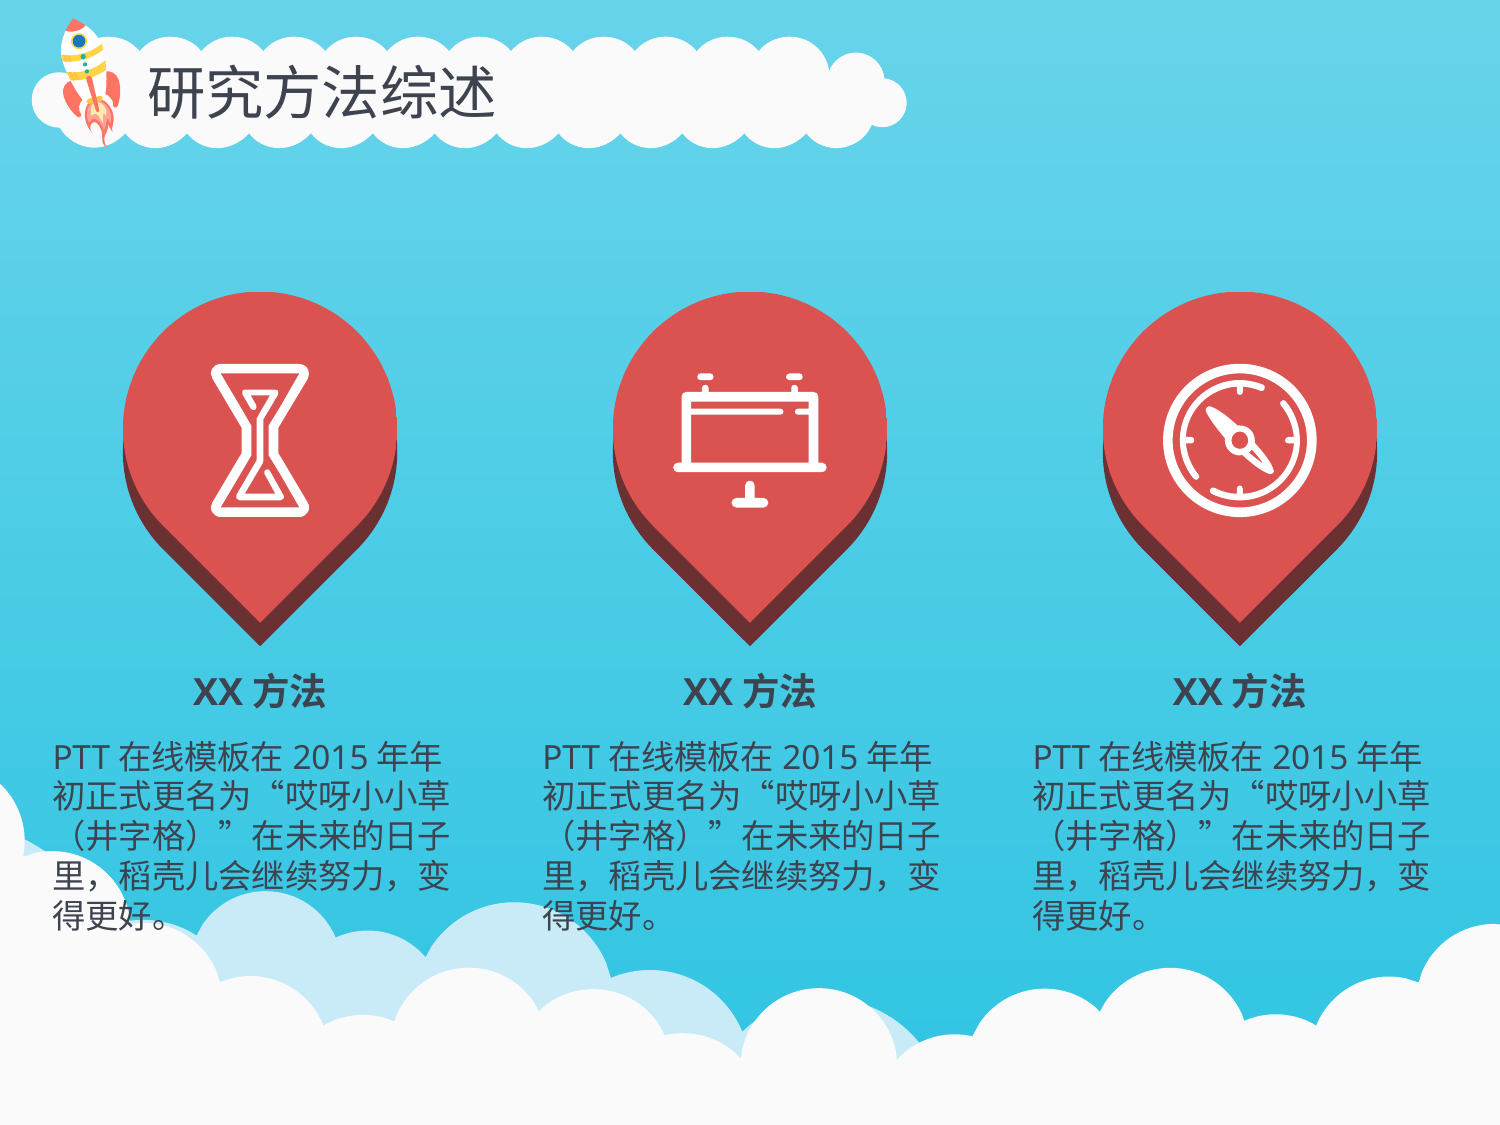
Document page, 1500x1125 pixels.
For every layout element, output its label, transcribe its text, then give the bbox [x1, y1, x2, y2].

text_box XX方法 [178, 660, 342, 721]
text_box PTT在线模板在2015年年初正式更名为“哎呀小小草（井字格）”在未来的日子里，稻壳儿会继续努力，变得更好。 [527, 728, 973, 943]
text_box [210, 363, 310, 517]
text_box XX方法 [1158, 660, 1322, 721]
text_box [612, 291, 888, 590]
text_box PTT在线模板在2015年年初正式更名为“哎呀小小草（井字格）”在未来的日子里，稻壳儿会继续努力，变得更好。 [1017, 728, 1463, 943]
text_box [1163, 363, 1317, 518]
text_box PTT在线模板在2015年年初正式更名为“哎呀小小草（井字格）”在未来的日子里，稻壳儿会继续努力，变得更好。 [37, 728, 483, 943]
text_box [31, 18, 907, 149]
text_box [673, 373, 827, 508]
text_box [1102, 291, 1378, 590]
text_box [122, 291, 398, 590]
text_box XX方法 [668, 660, 832, 721]
